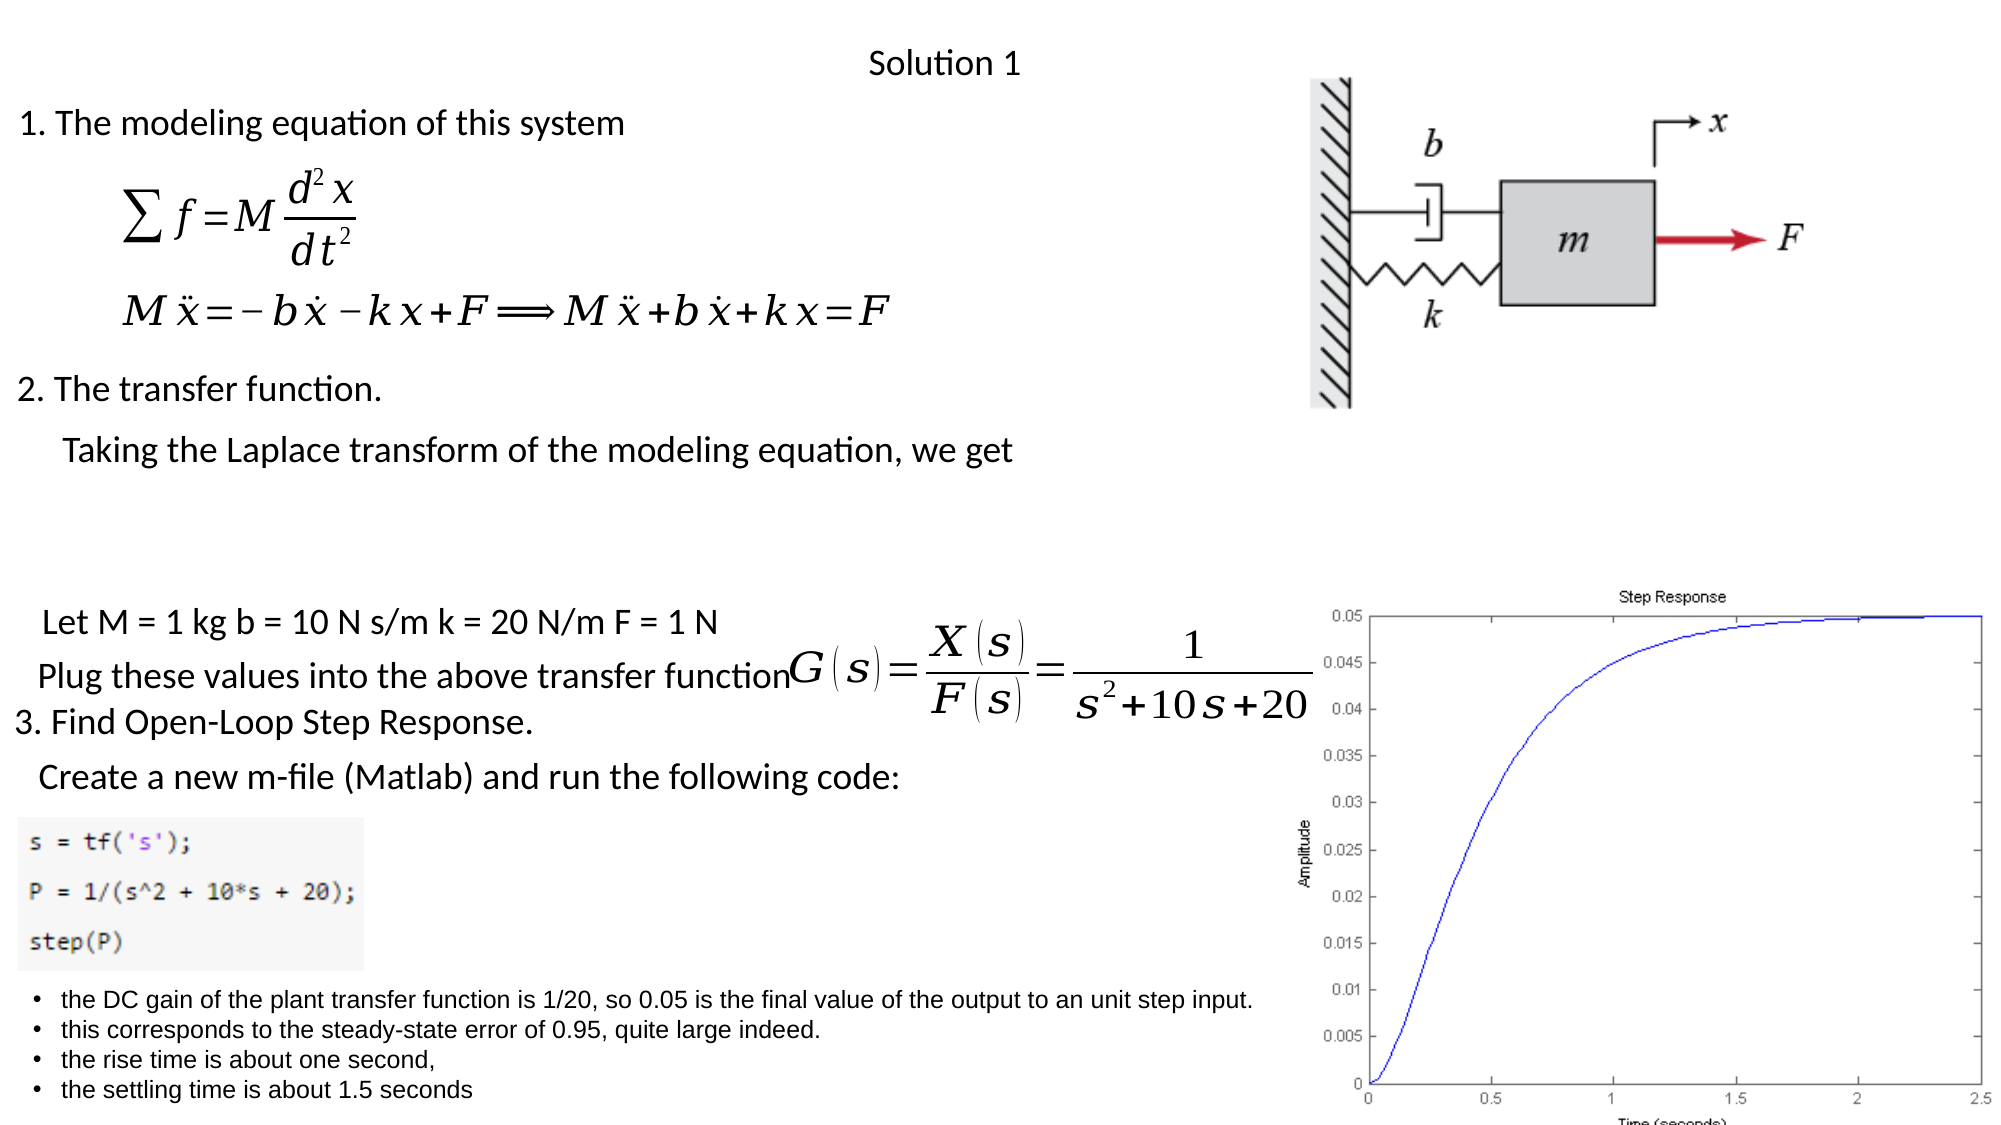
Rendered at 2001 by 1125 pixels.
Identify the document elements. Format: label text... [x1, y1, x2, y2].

text_box 2. The transfer function. [2, 357, 399, 417]
text_box Taking the Laplace transform of the modeling equation, we get [47, 417, 1048, 478]
text_box the DC gain of the plant transfer function is 1/20, so 0.05 is the final value of the output to an unit step input. this corresponds to the steady-state error of 0.95, quite large indeed. the rise time is about one second, the settling time is about 1.5 seconds [18, 976, 1290, 1112]
text_box 1. The modeling equation of this system [3, 90, 650, 151]
text_box Let M = 1 kg b = 10 N s/m k = 20 N/m F = 1 N [18, 589, 743, 650]
text_box 3. Find Open-Loop Step Response. [0, 689, 550, 750]
picture [1290, 578, 2000, 1125]
text_box Create a new m-file (Matlab) and run the following code: [24, 744, 917, 805]
picture [17, 817, 364, 971]
text_box Plug these values into the above transfer function [22, 644, 808, 704]
text_box Solution 1 [853, 30, 1037, 91]
picture [1299, 60, 1818, 418]
